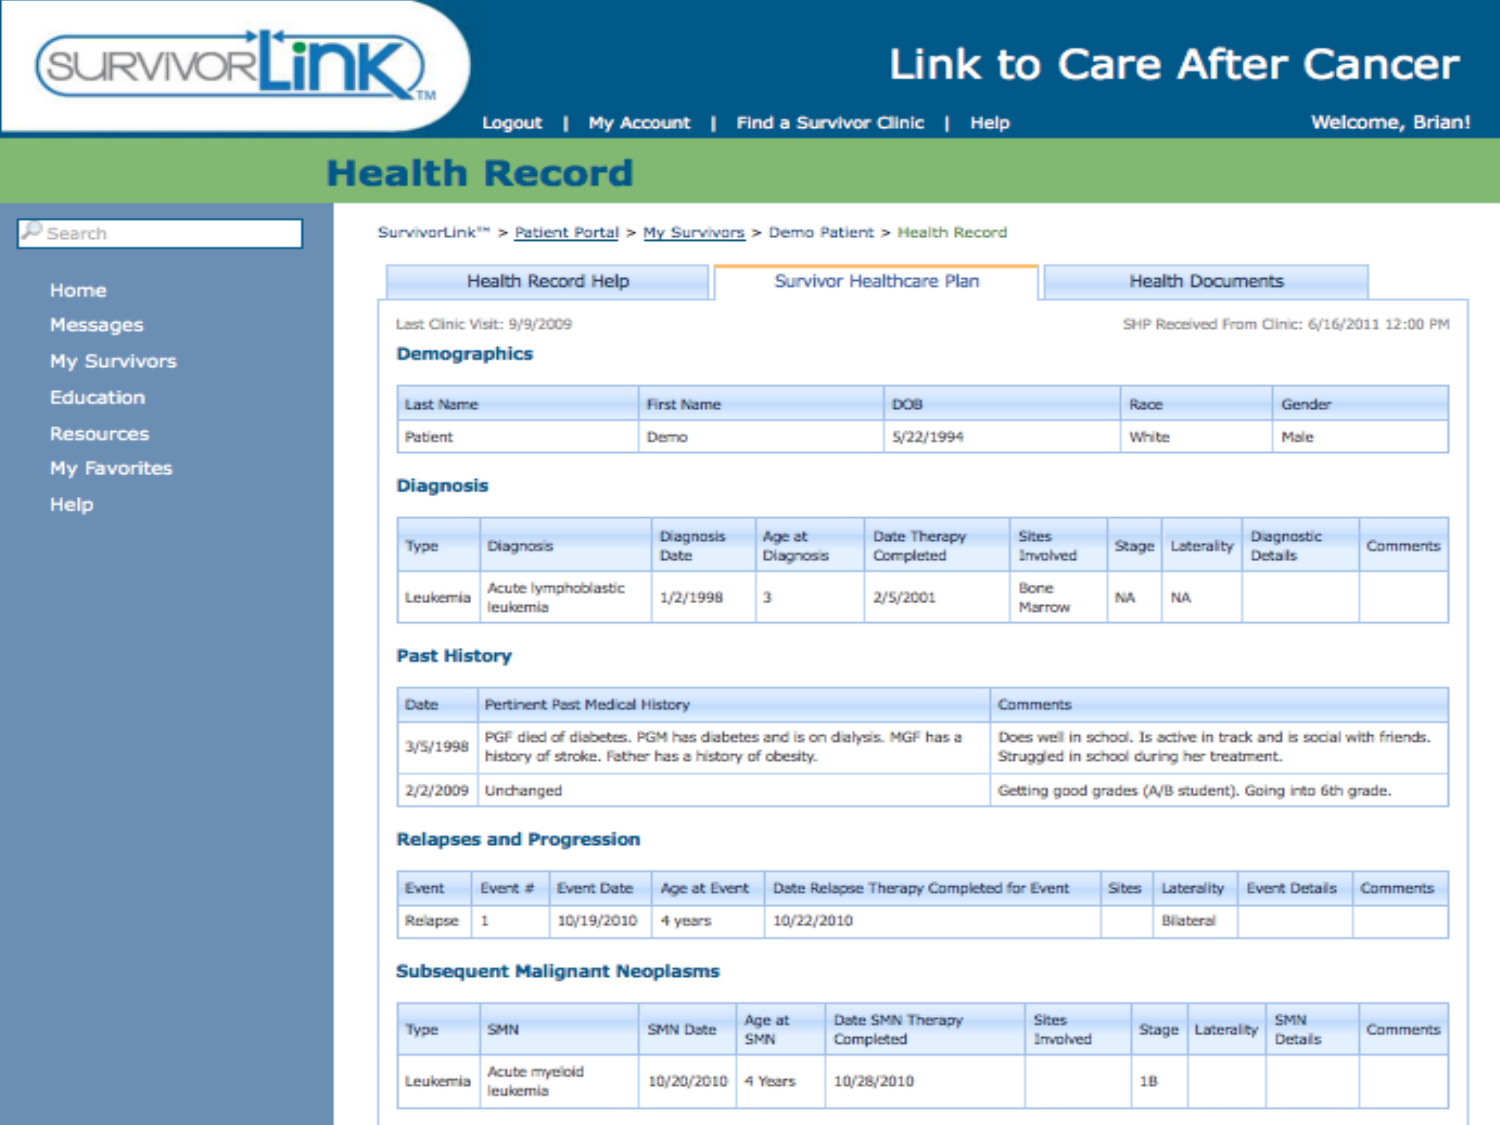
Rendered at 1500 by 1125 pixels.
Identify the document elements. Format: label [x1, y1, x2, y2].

list [0, 0, 1500, 1125]
